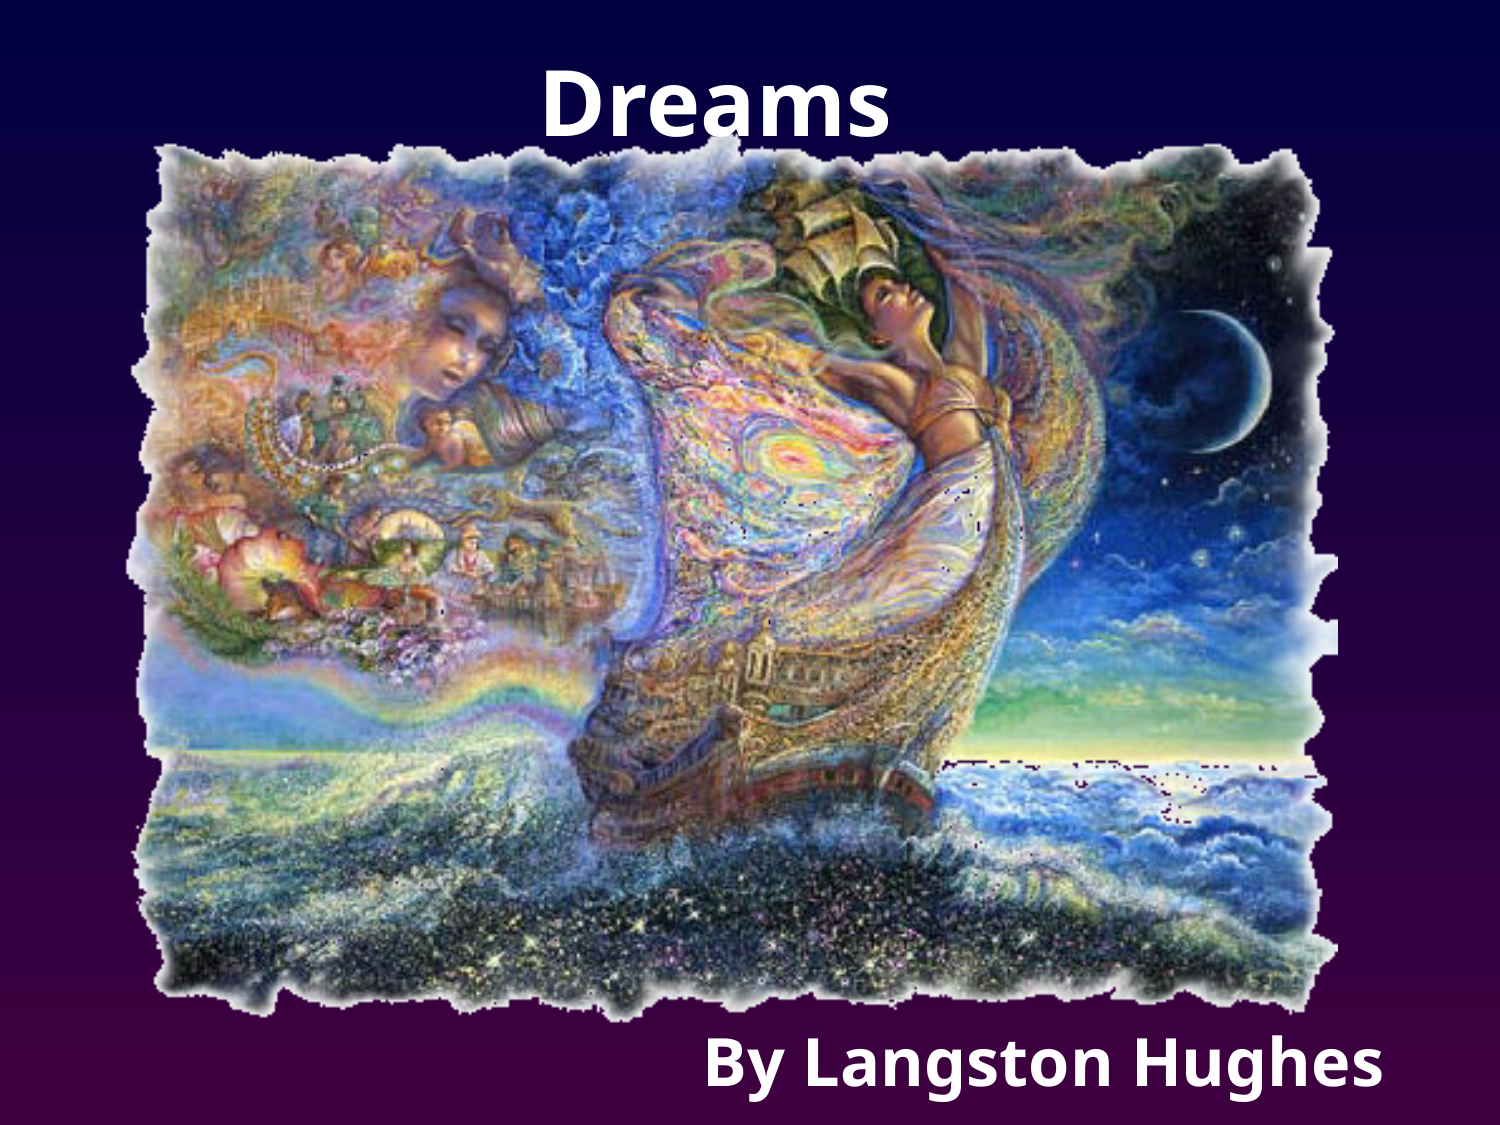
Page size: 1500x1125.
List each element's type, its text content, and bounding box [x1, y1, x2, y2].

picture [112, 112, 1338, 1034]
subtitle By Langston Hughes [637, 1012, 1451, 1125]
text_box Dreams [524, 37, 907, 110]
